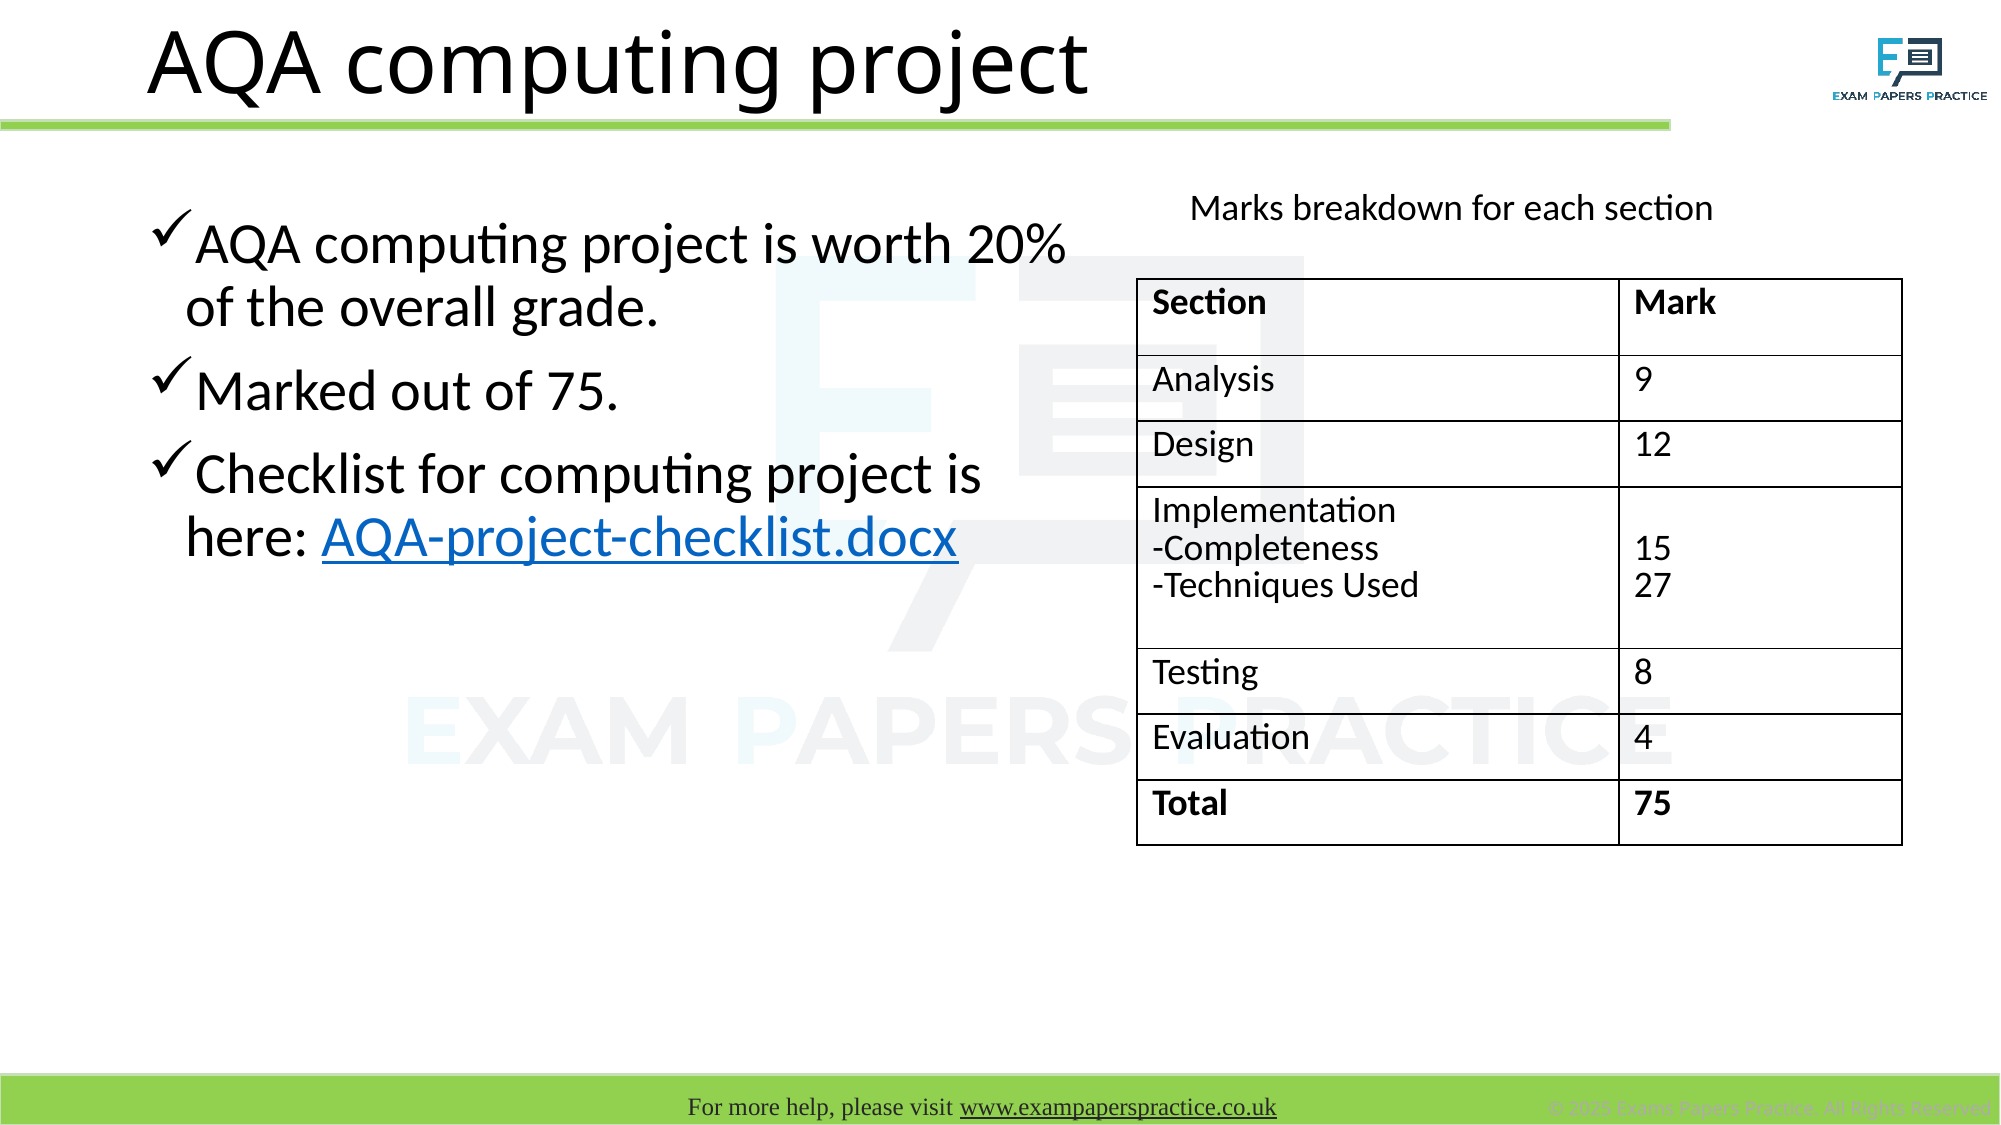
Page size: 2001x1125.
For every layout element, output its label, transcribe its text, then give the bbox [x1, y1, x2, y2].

table_cell Design [1138, 422, 1618, 486]
table_cell 15 27 [1620, 488, 1901, 648]
table_cell Evaluation [1138, 715, 1618, 779]
table_cell 12 [1620, 422, 1901, 486]
table_cell Analysis [1138, 356, 1618, 420]
table_cell 9 [1620, 356, 1901, 420]
table_cell 8 [1620, 649, 1901, 713]
table_cell Total [1138, 781, 1618, 844]
table_cell 4 [1620, 715, 1901, 779]
table_cell Testing [1138, 649, 1618, 713]
text_box Marks breakdown for each section [1174, 175, 1858, 235]
table_cell 75 [1620, 781, 1901, 844]
title AQA computing project [132, 11, 1858, 121]
list AQA computing project is worth 20% of the overall grade. Marked out of 75. Checklist for computing project is here: AQA-project-checklist.docx [132, 205, 1110, 920]
table_cell Implementation -Completeness -Techniques Used [1138, 488, 1618, 648]
table_header Section [1138, 280, 1618, 355]
table_header Mark [1620, 280, 1901, 355]
